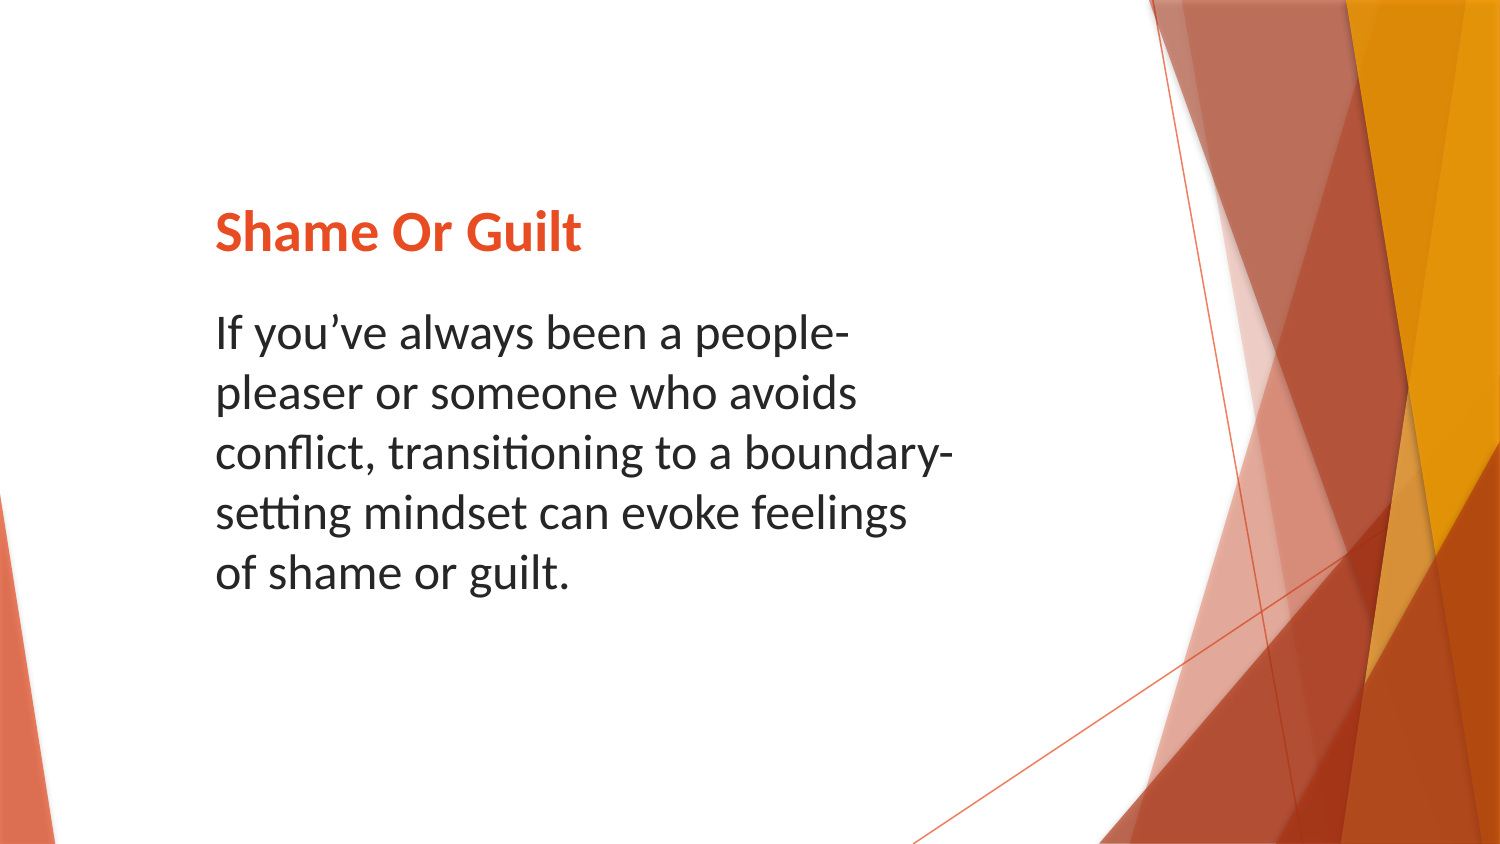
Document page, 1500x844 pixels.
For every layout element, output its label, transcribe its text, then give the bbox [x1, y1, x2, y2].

list If you’ve always been a people-pleaser or someone who avoids conflict, transitioning to a boundary-setting mindset can evoke feelings of shame or guilt. [200, 291, 975, 718]
title Shame Or Guilt [200, 185, 1258, 285]
